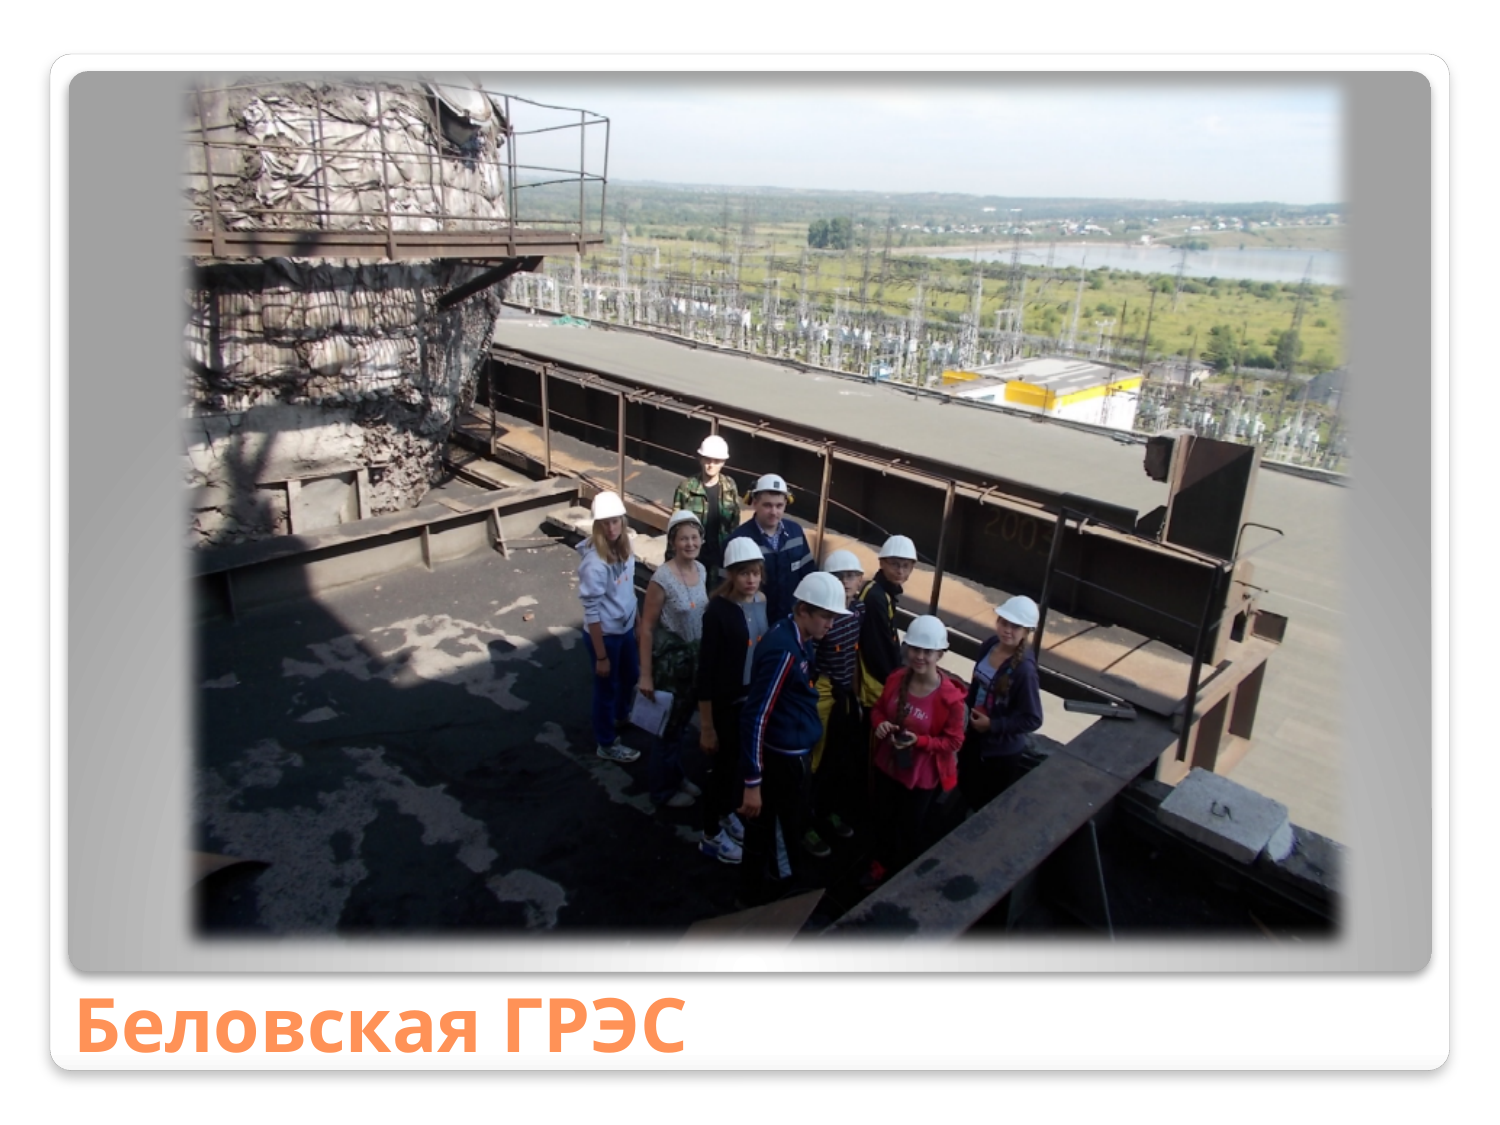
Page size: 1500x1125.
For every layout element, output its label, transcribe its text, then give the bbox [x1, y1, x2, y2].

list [175, 70, 1360, 959]
title Беловская ГРЭС [58, 902, 1402, 1075]
